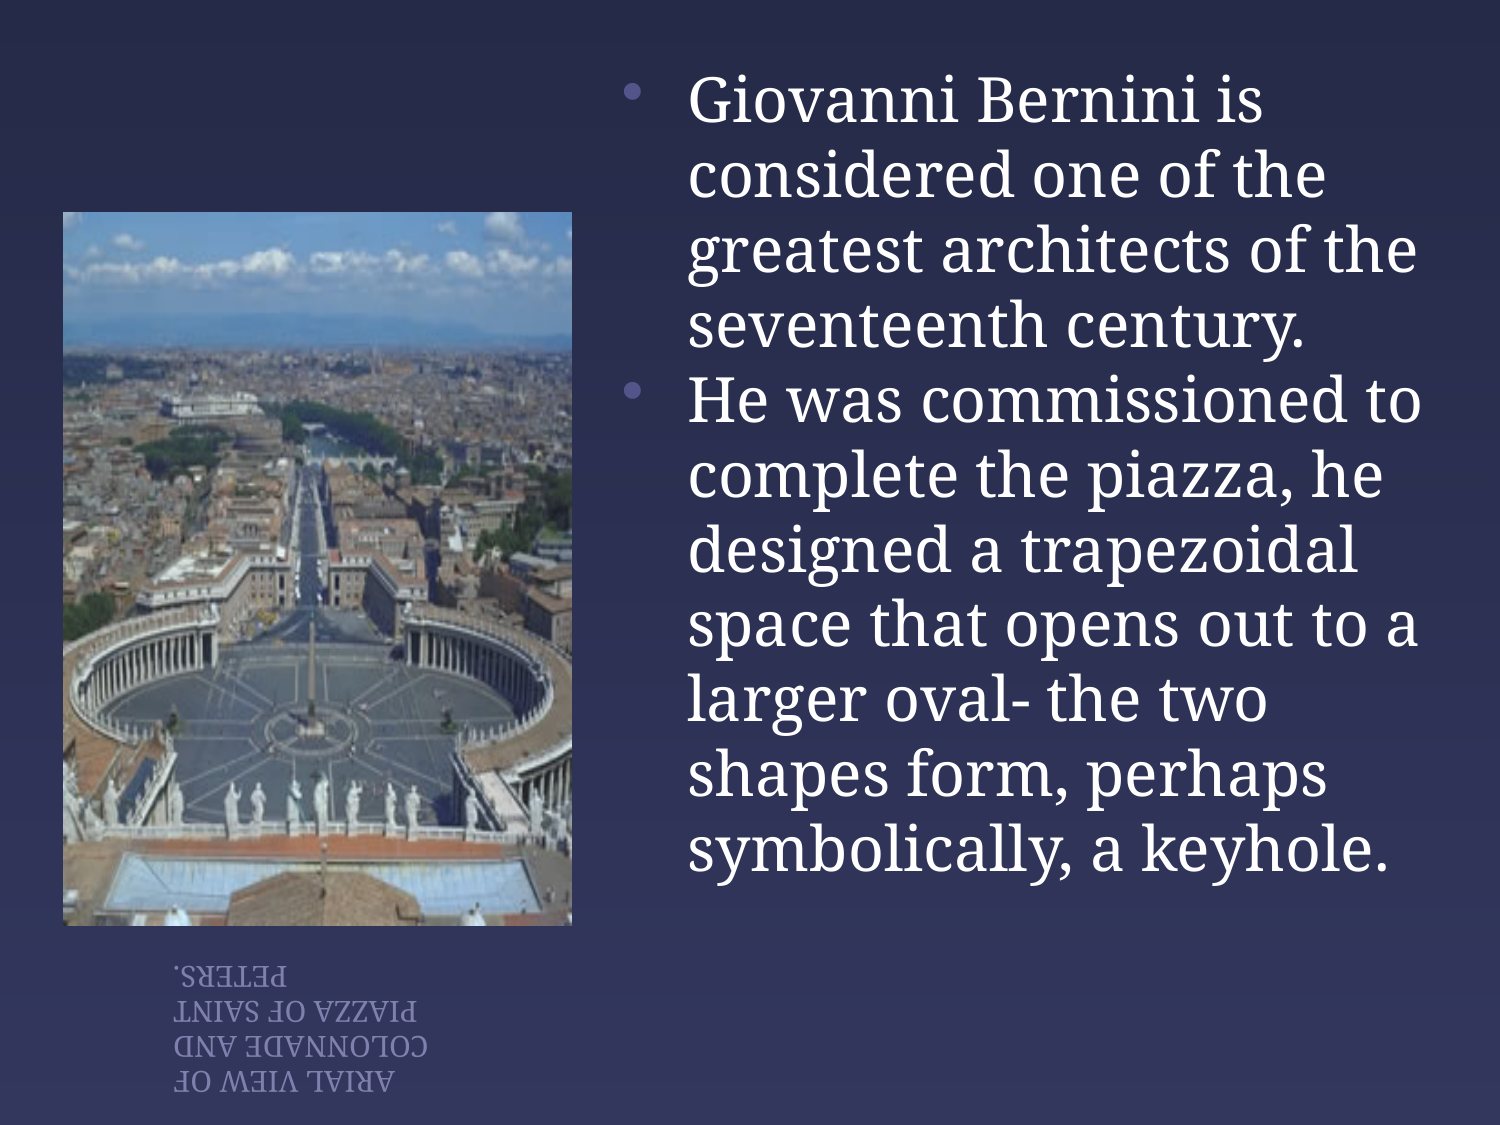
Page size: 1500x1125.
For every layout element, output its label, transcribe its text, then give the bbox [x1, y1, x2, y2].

picture [63, 212, 572, 926]
title Arial view of colonnade and piazza of Saint Peters. [155, 927, 481, 1109]
list Giovanni Bernini is considered one of the greatest architects of the seventeenth century. He was commissioned to complete the piazza, he designed a trapezoidal space that opens out to a larger oval- the two shapes form, perhaps symbolically, a keyhole. [598, 52, 1465, 1035]
